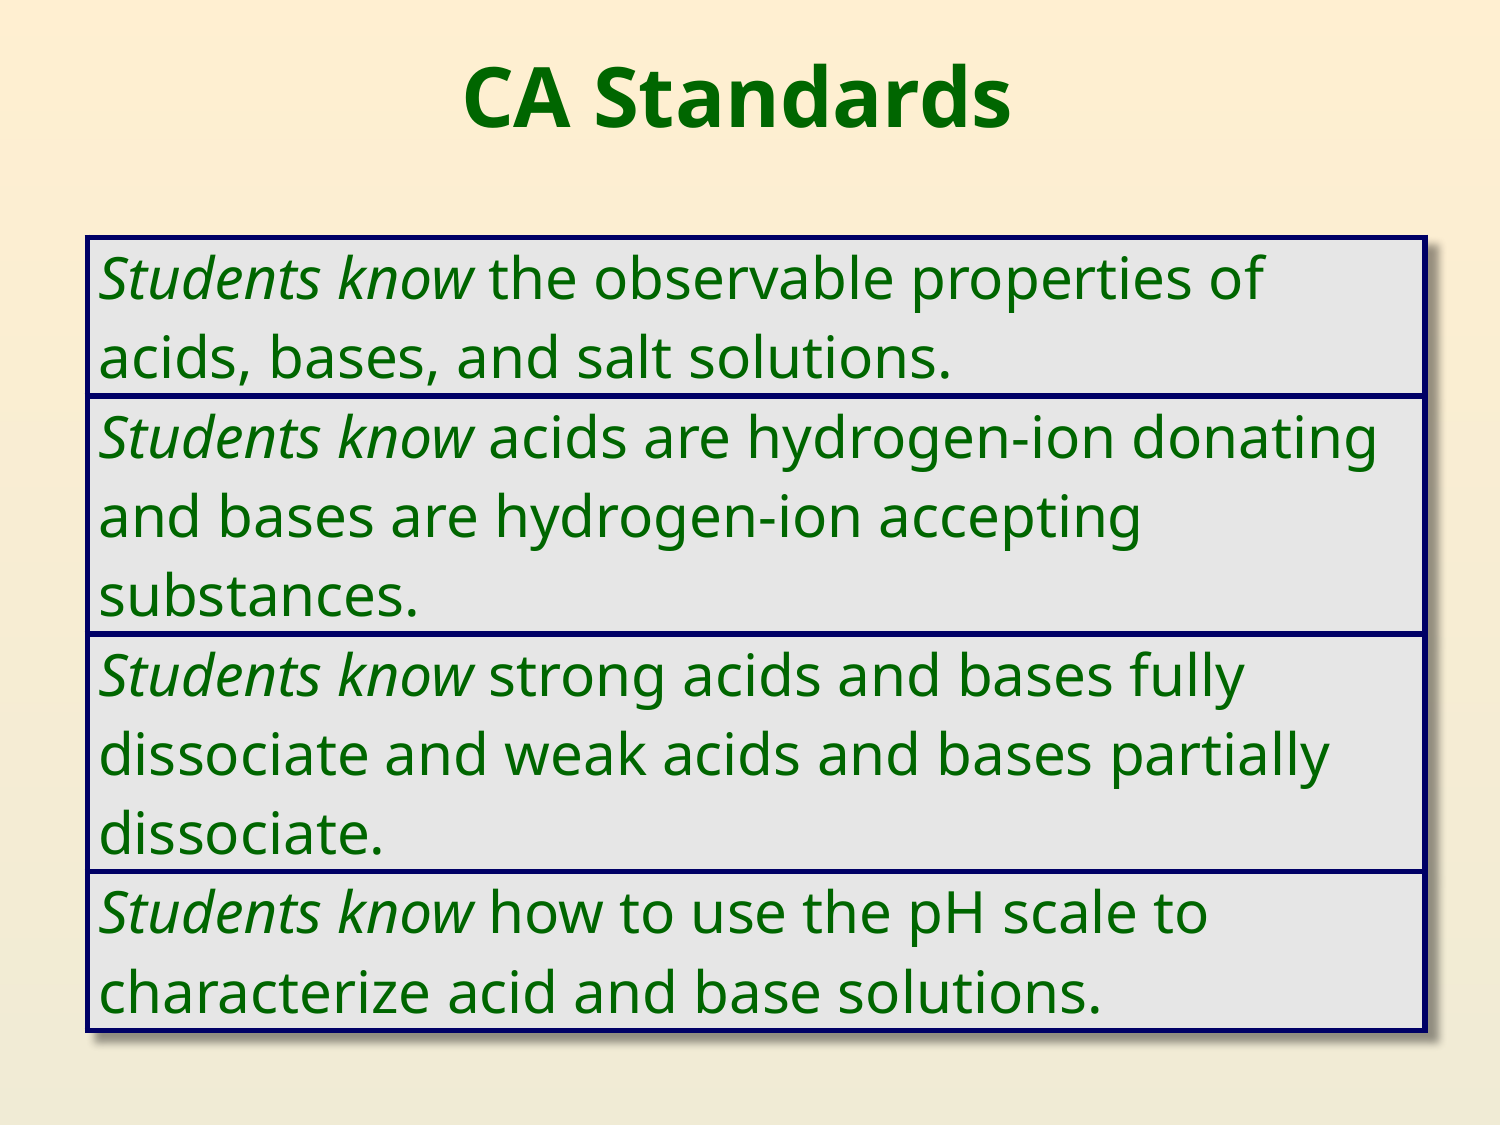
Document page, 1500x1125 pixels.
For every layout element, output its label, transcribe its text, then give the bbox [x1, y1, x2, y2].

title CA Standards [99, 0, 1376, 188]
table_cell Students know strong acids and bases fully dissociate and weak acids and bases partially dissociate. [90, 637, 1422, 869]
table_cell Students know how to use the pH scale to characterize acid and base solutions. [90, 874, 1422, 1028]
table_cell Students know acids are hydrogen-ion donating and bases are hydrogen-ion accepting substances. [90, 399, 1422, 631]
table_header Students know the observable properties of acids, bases, and salt solutions. [90, 240, 1422, 393]
